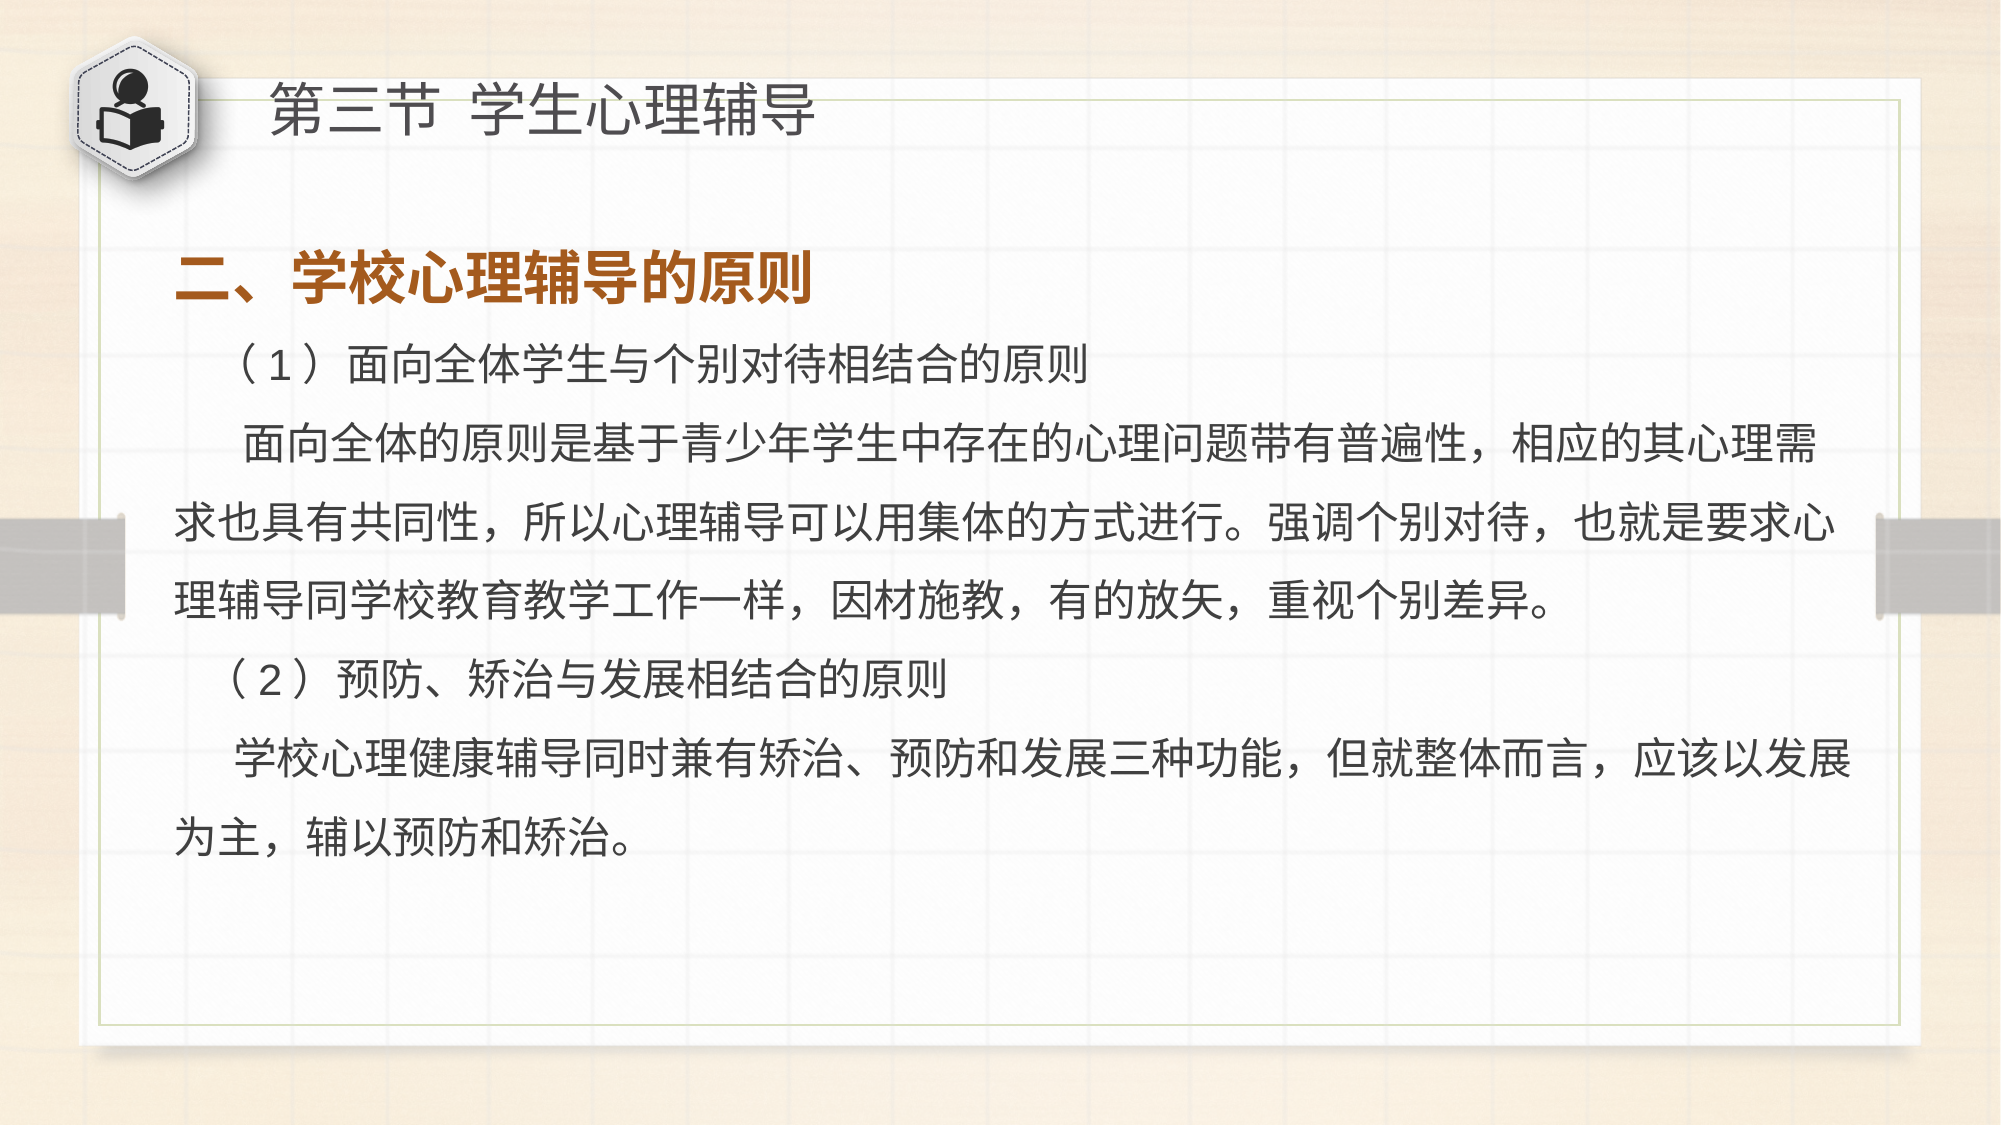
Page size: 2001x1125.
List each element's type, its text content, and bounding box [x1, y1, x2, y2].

picture [0, 0, 2001, 1125]
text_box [61, 43, 206, 173]
text_box 第三节 学生心理辅导 [253, 65, 1660, 150]
text_box 二、学校心理辅导的原则 （1）面向全体学生与个别对待相结合的原则 面向全体的原则是基于青少年学生中存在的心理问题带有普遍性，相应的其心理需 求也具有共同性，所以心理辅导可以用集体的方式进行。强调个别对待，也就是要求心理辅导同学校教育教学工作一样，因材施教，有的放矢，重视个别差异。 （2）预防、矫治与发展相结合的原则 学校心理健康辅导同时兼有矫治、预防和发展三种功能，但就整体而言，应该以发展 为主，辅以预防和矫治。 [159, 198, 1879, 870]
